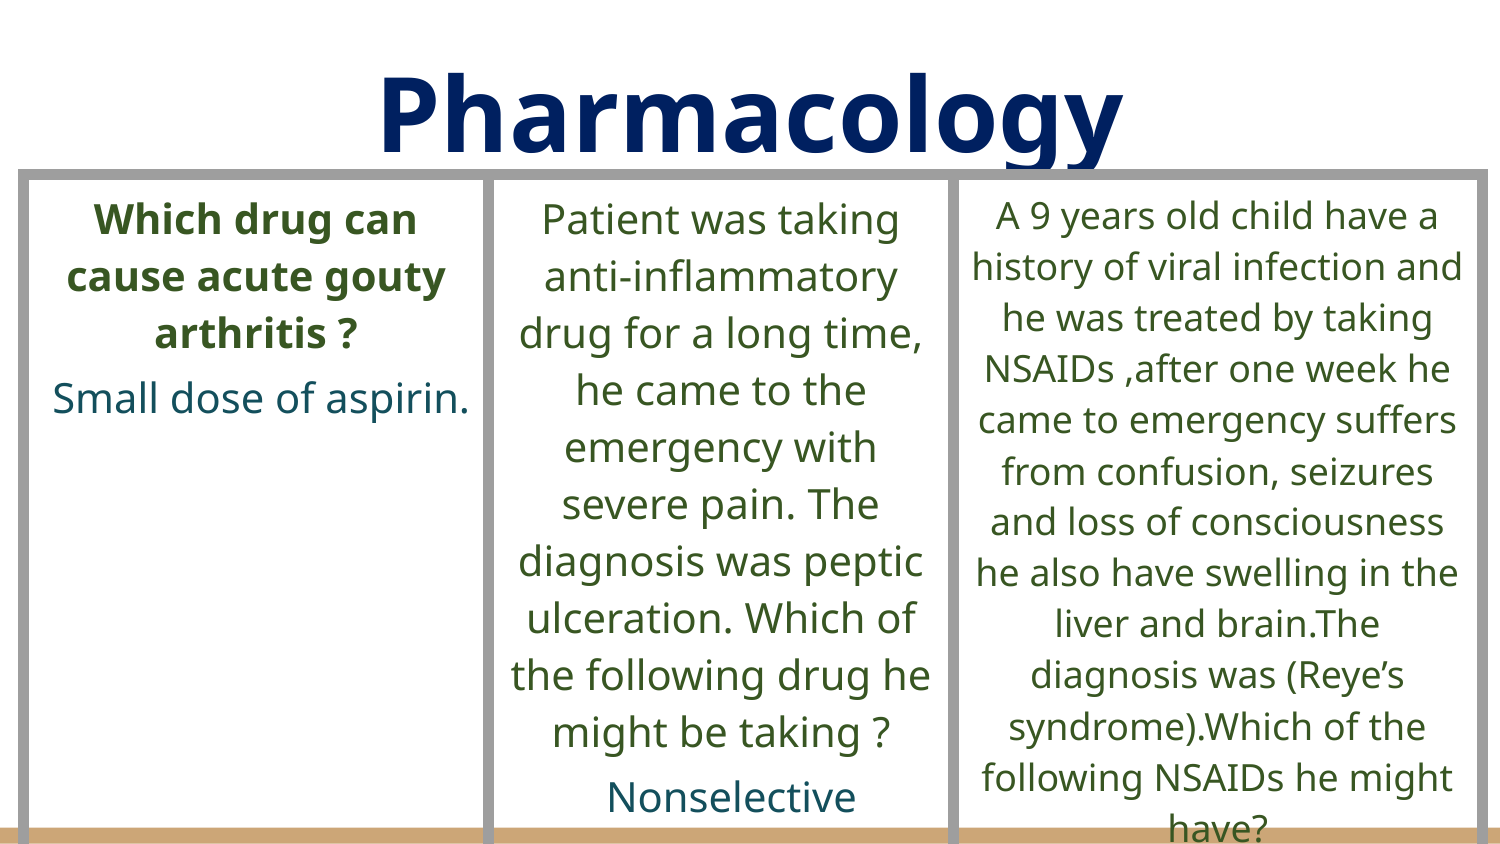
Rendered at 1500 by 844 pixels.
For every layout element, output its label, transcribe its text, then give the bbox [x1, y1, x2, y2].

table_header A 9 years old child have a history of viral infection and he was treated by taking NSAIDs ,after one week he came to emergency suffers from confusion, seizures and loss of consciousness he also have swelling in the liver and brain.The diagnosis was (Reye’s syndrome).Which of the following NSAIDs he might have? Aspirin [959, 180, 1477, 844]
title Pharmacology [51, 51, 1449, 169]
table_header Patient was taking anti-inflammatory drug for a long time, he came to the emergency with severe pain. The diagnosis was peptic ulceration. Which of the following drug he might be taking ? Nonselective COX1/COX2 inhibitors. [494, 180, 948, 844]
table_header Which drug can cause acute gouty arthritis ? Small dose of aspirin. [29, 180, 483, 844]
